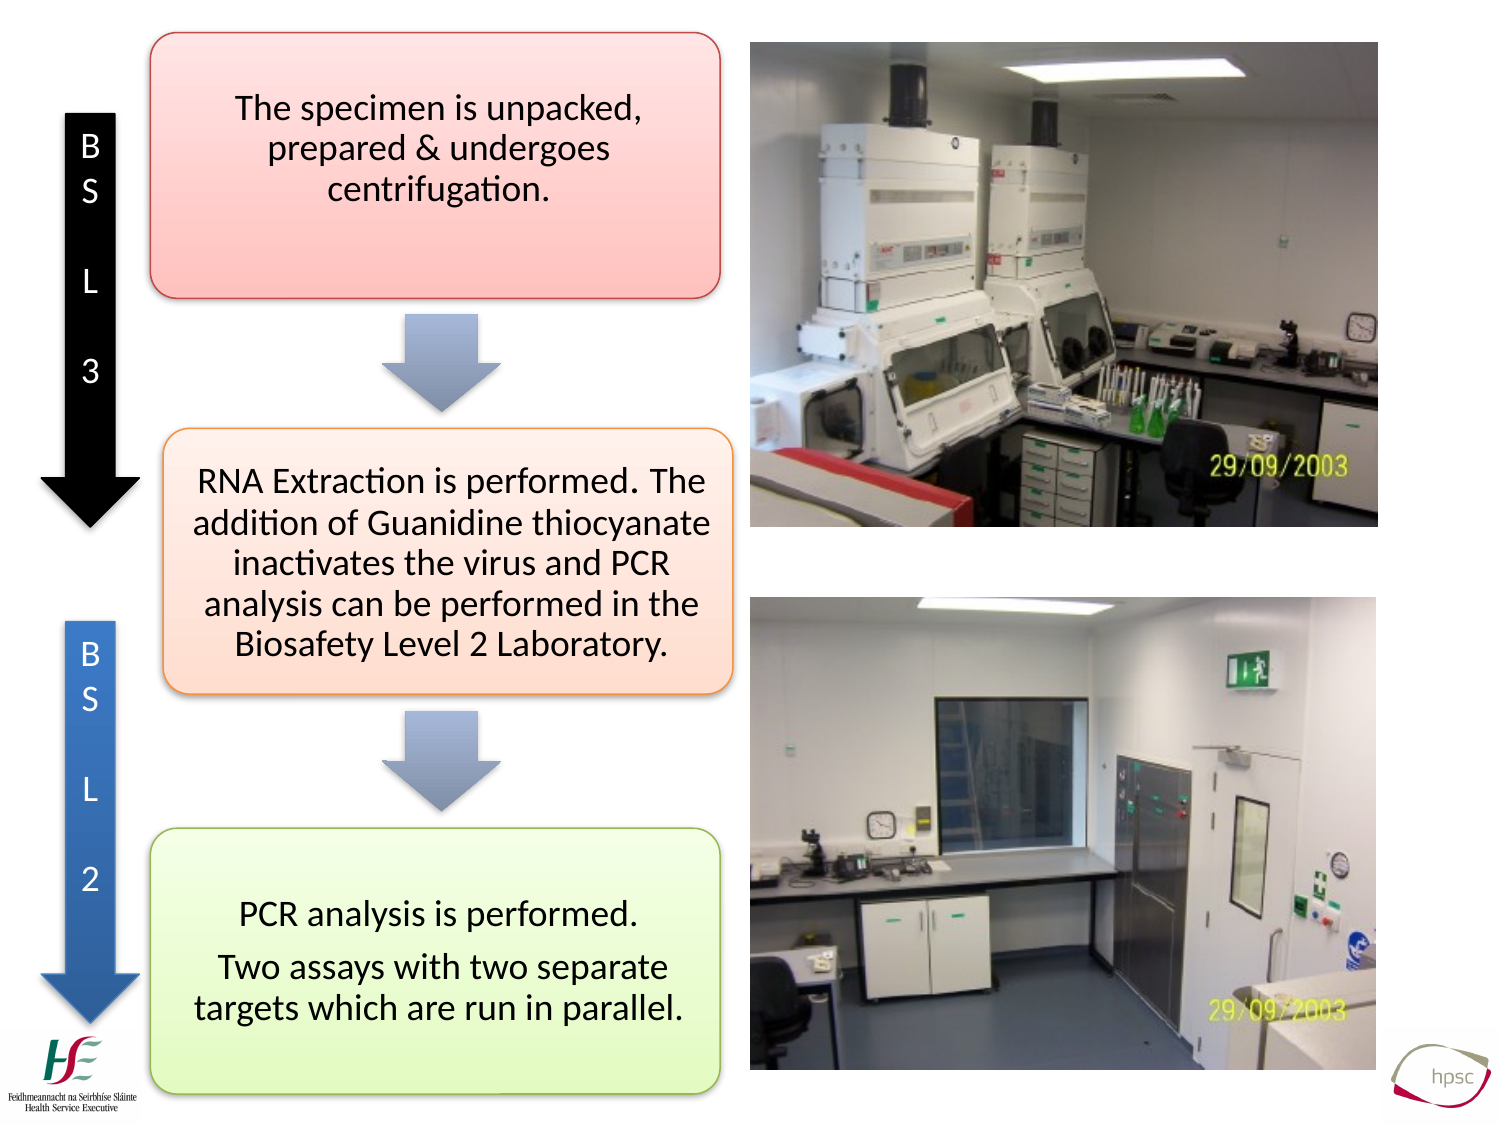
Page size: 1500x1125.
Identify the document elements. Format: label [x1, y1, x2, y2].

text_box [17, 30, 792, 1095]
picture [1381, 1027, 1500, 1125]
picture [792, 42, 1378, 528]
picture [792, 597, 1377, 1070]
picture [0, 1029, 142, 1125]
